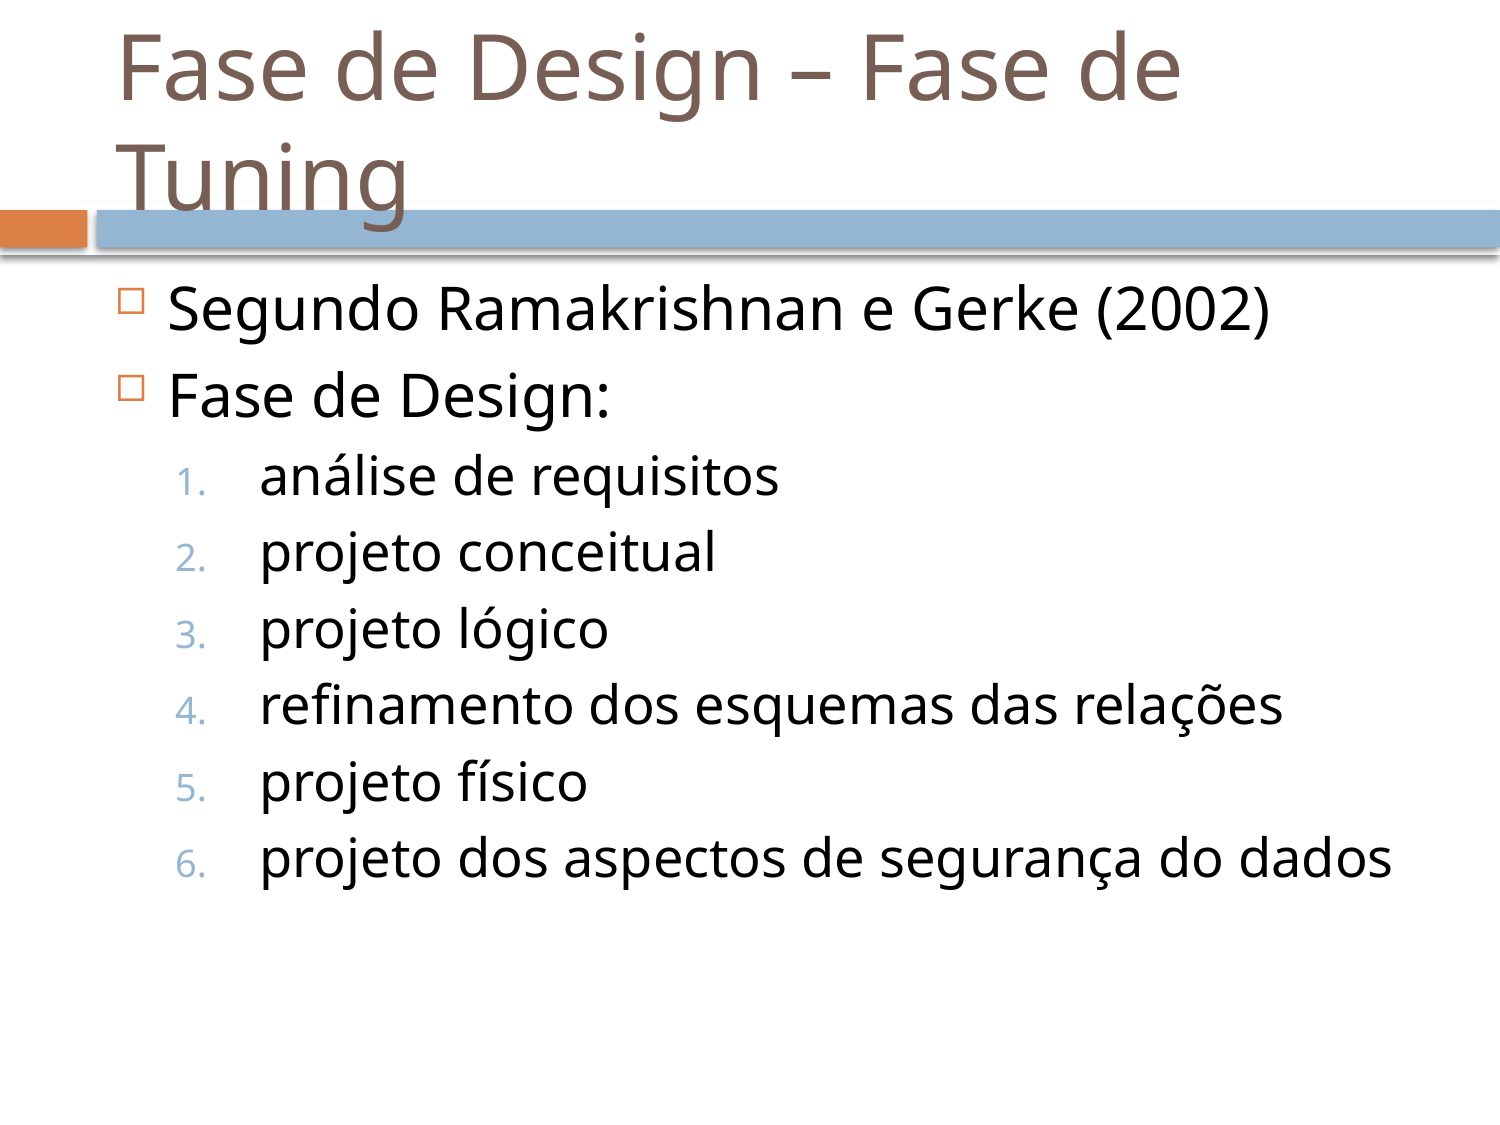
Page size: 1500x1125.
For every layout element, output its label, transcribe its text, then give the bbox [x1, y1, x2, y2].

title Fase de Design – Fase de Tuning [100, 37, 1438, 200]
list Segundo Ramakrishnan e Gerke (2002) Fase de Design: análise de requisitos projeto conceitual projeto lógico refinamento dos esquemas das relações projeto físico projeto dos aspectos de segurança do dados [100, 262, 1438, 1000]
